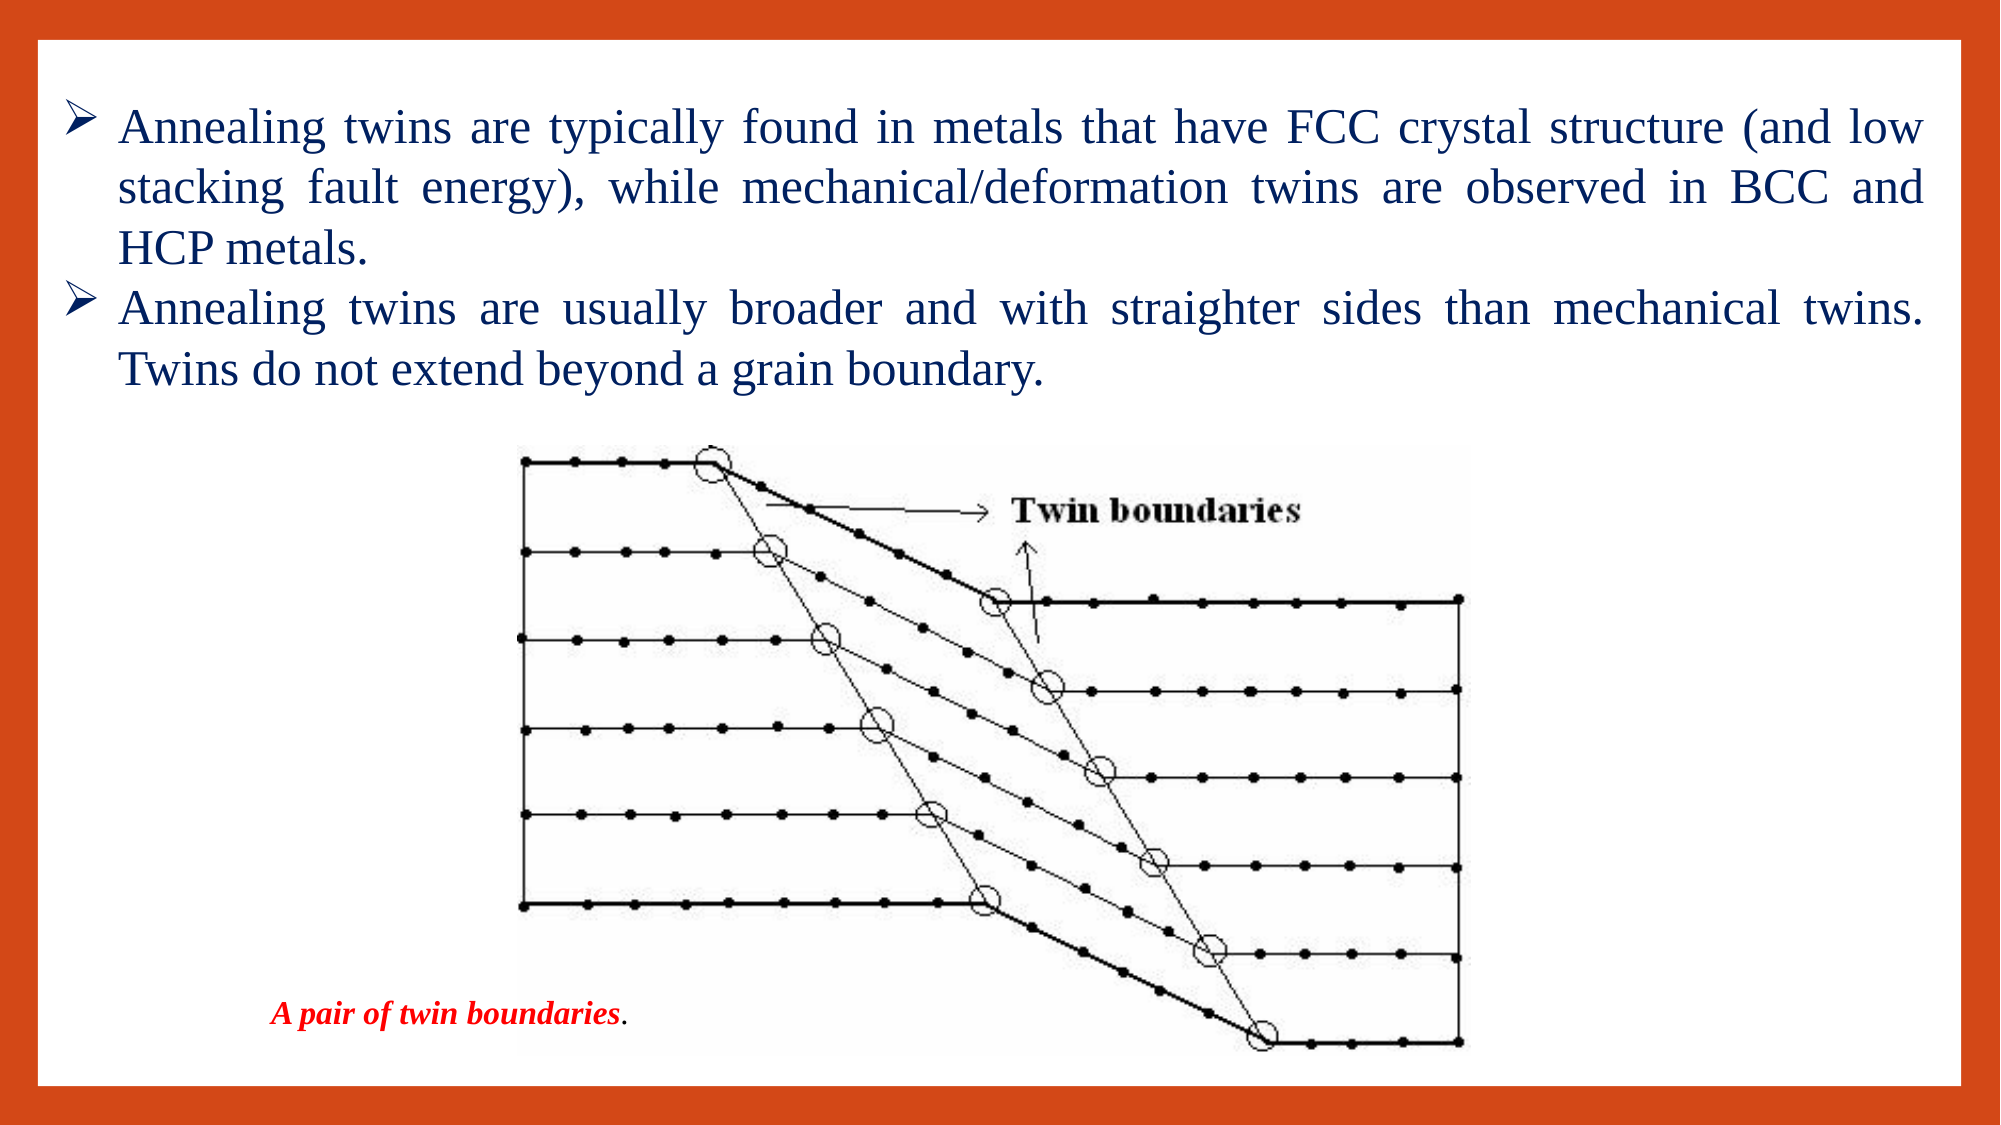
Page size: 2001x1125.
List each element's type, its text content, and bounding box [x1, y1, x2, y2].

text_box Annealing twins are typically found in metals that have FCC crystal structure (and low stacking fault energy), while mechanical/deformation twins are observed in BCC and HCP metals. Annealing twins are usually broader and with straighter sides than mechanical twins. Twins do not extend beyond a grain boundary. [46, 85, 1941, 403]
text_box A pair of twin boundaries. [0, 984, 511, 1039]
picture [516, 445, 1471, 1057]
